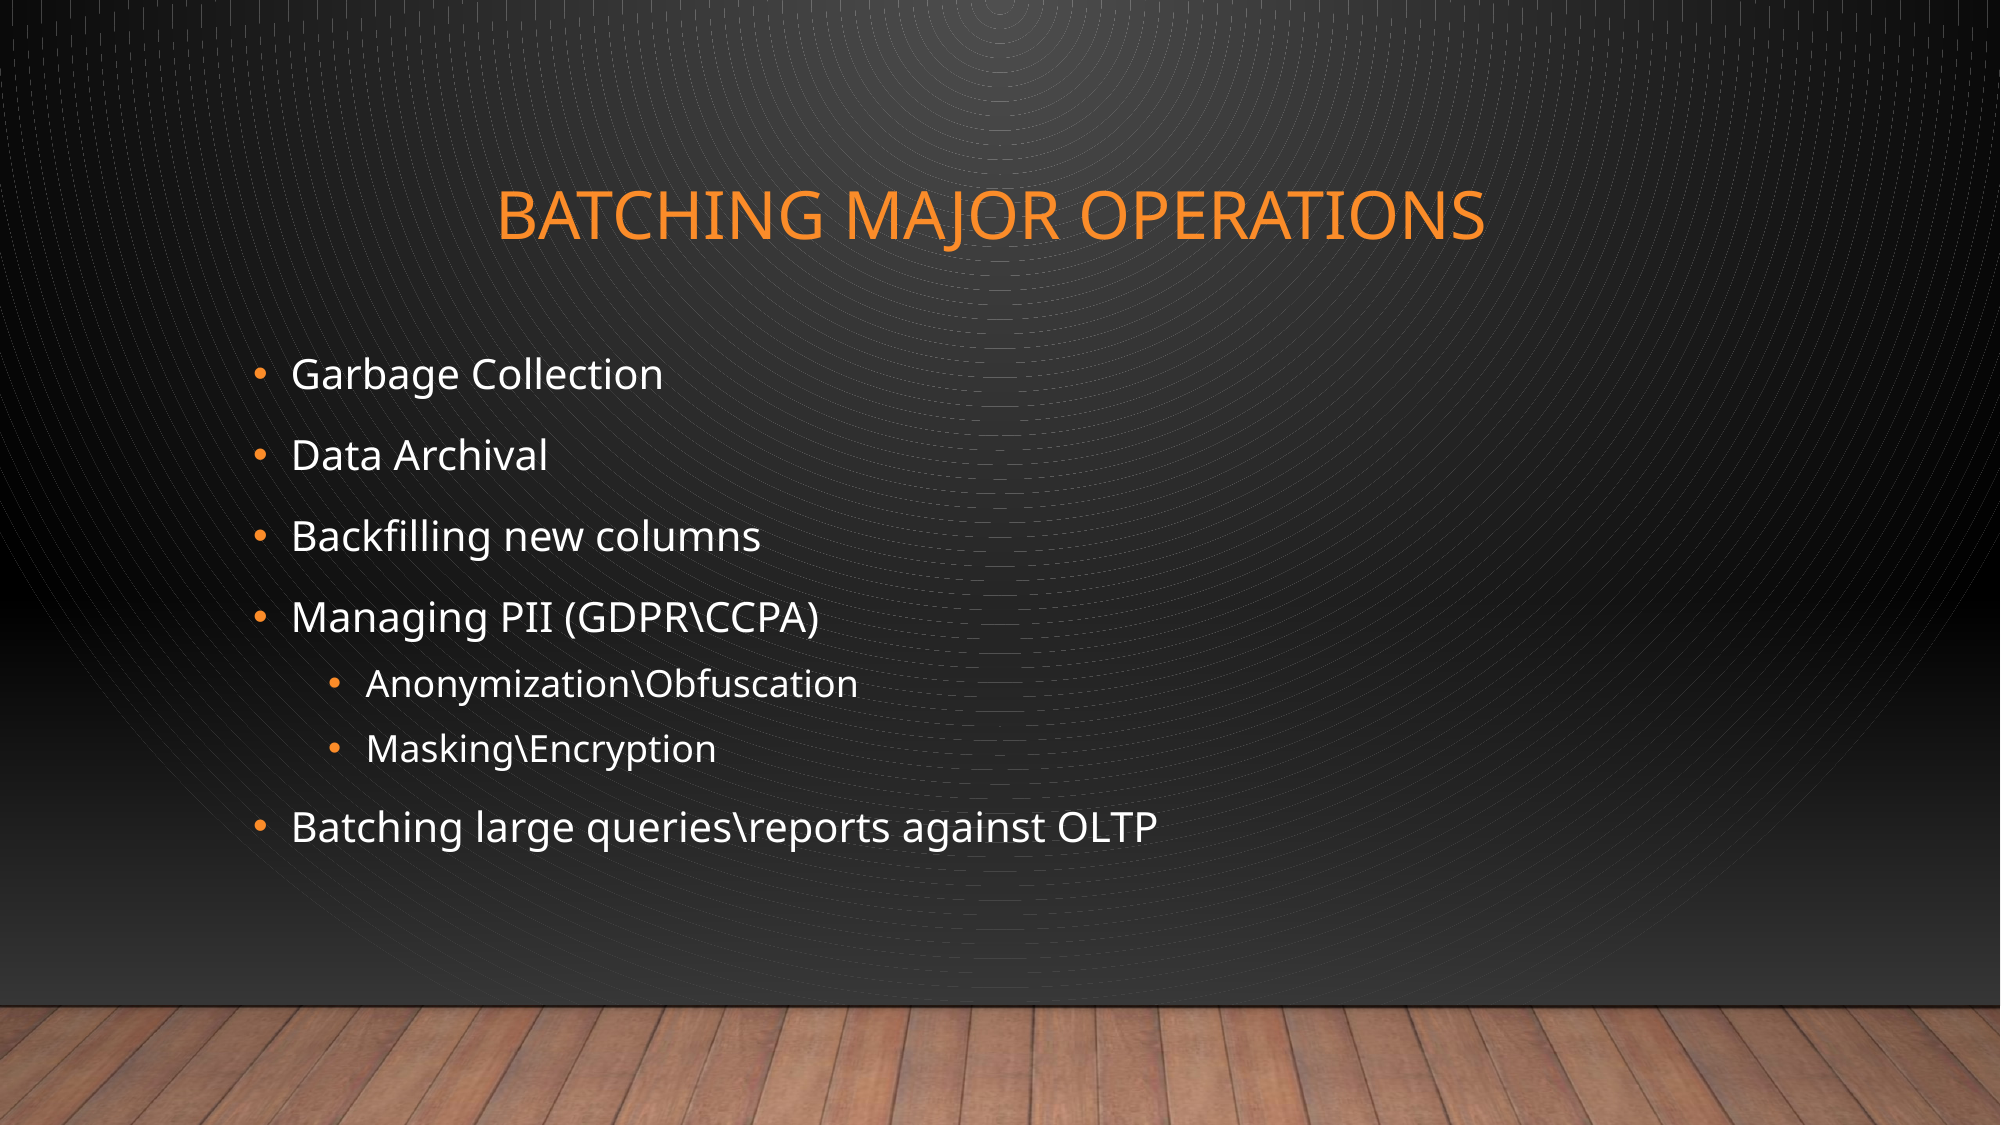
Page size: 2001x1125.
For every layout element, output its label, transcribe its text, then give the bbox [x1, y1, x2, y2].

picture [0, 1005, 2000, 1125]
title Batching Major operations [238, 131, 1763, 305]
list Garbage Collection Data Archival Backfilling new columns Managing PII (GDPR\CCPA) Anonymization\Obfuscation Masking\Encryption Batching large queries\reports against OLTP [238, 330, 1763, 897]
